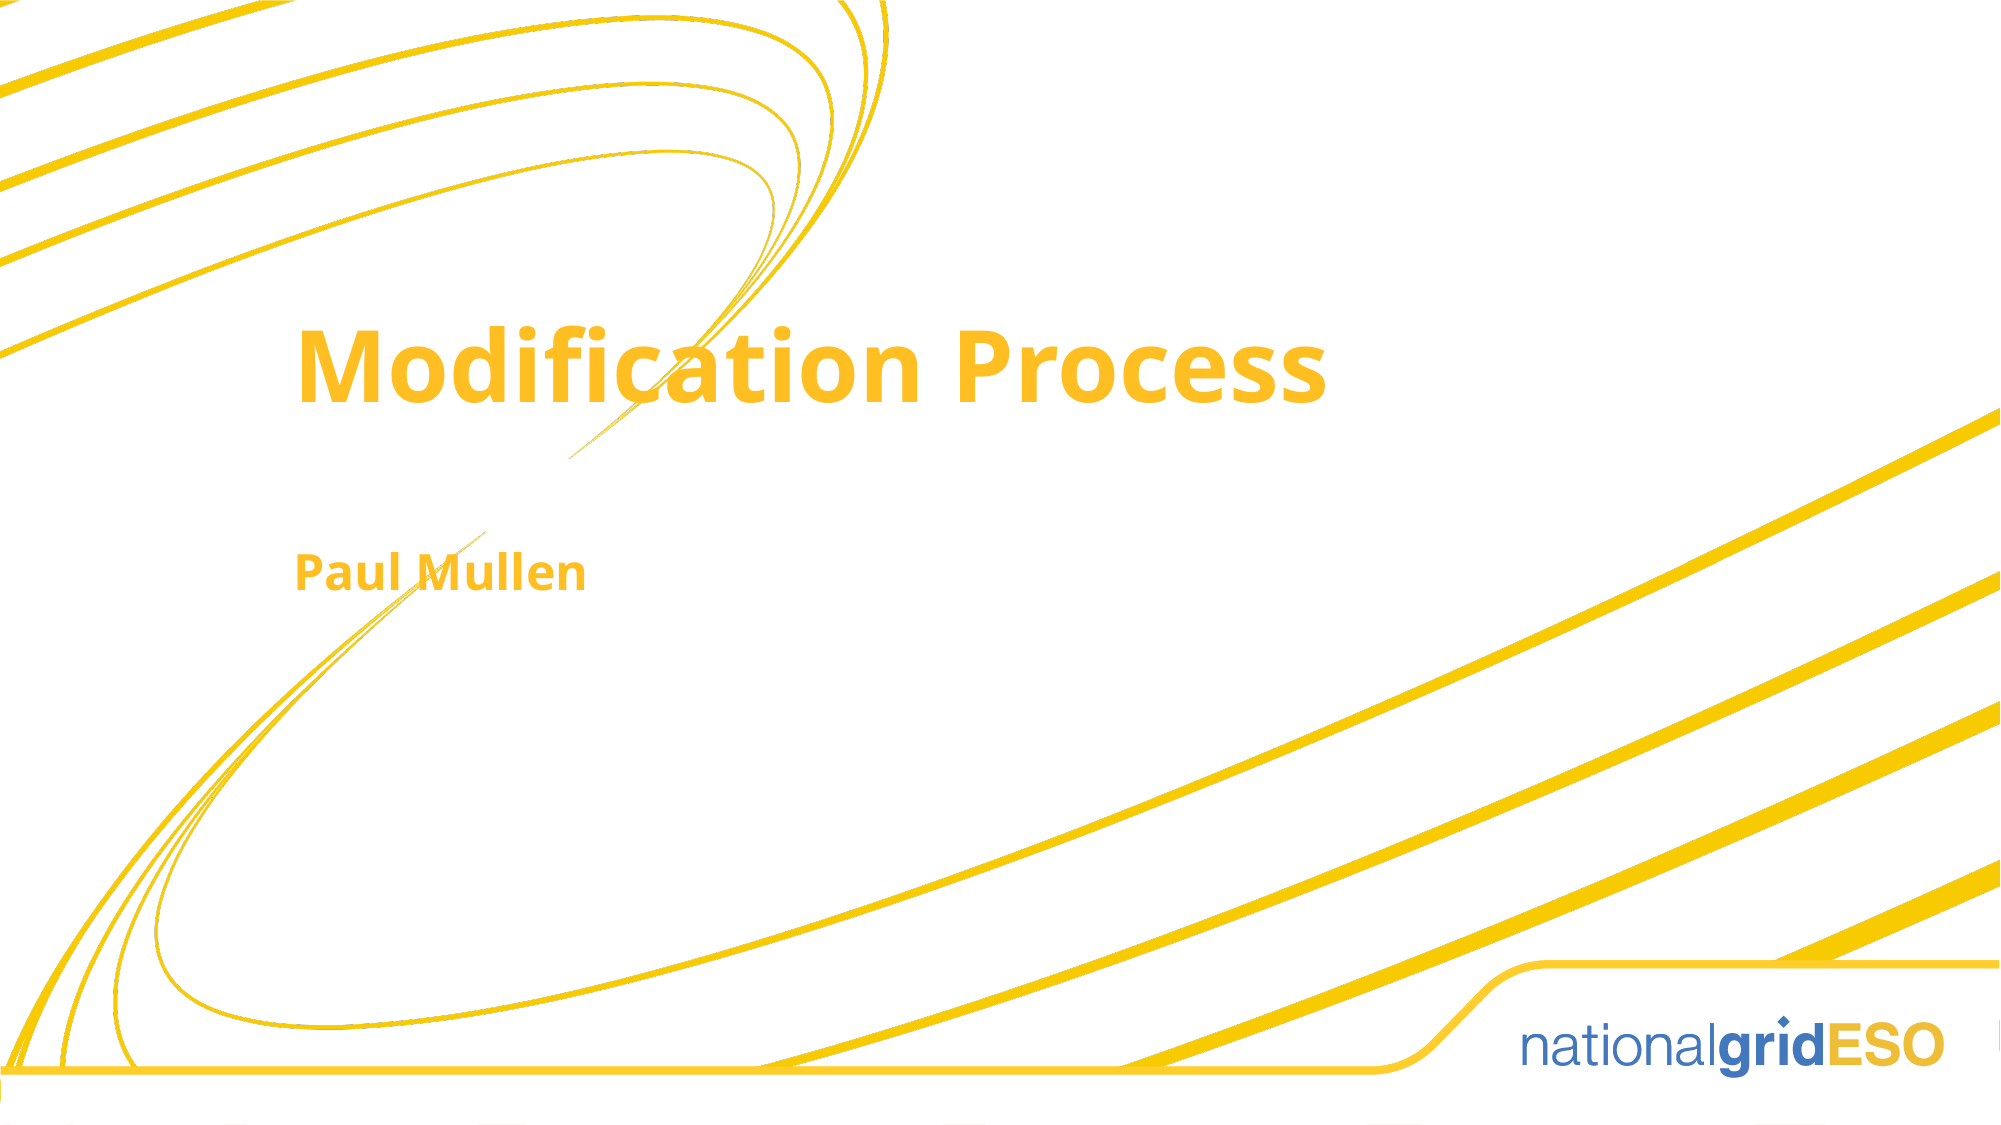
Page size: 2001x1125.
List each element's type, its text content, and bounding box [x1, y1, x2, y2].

list Modification Process [278, 309, 1440, 511]
list Paul Mullen [278, 539, 1440, 815]
picture [0, 0, 2000, 1125]
